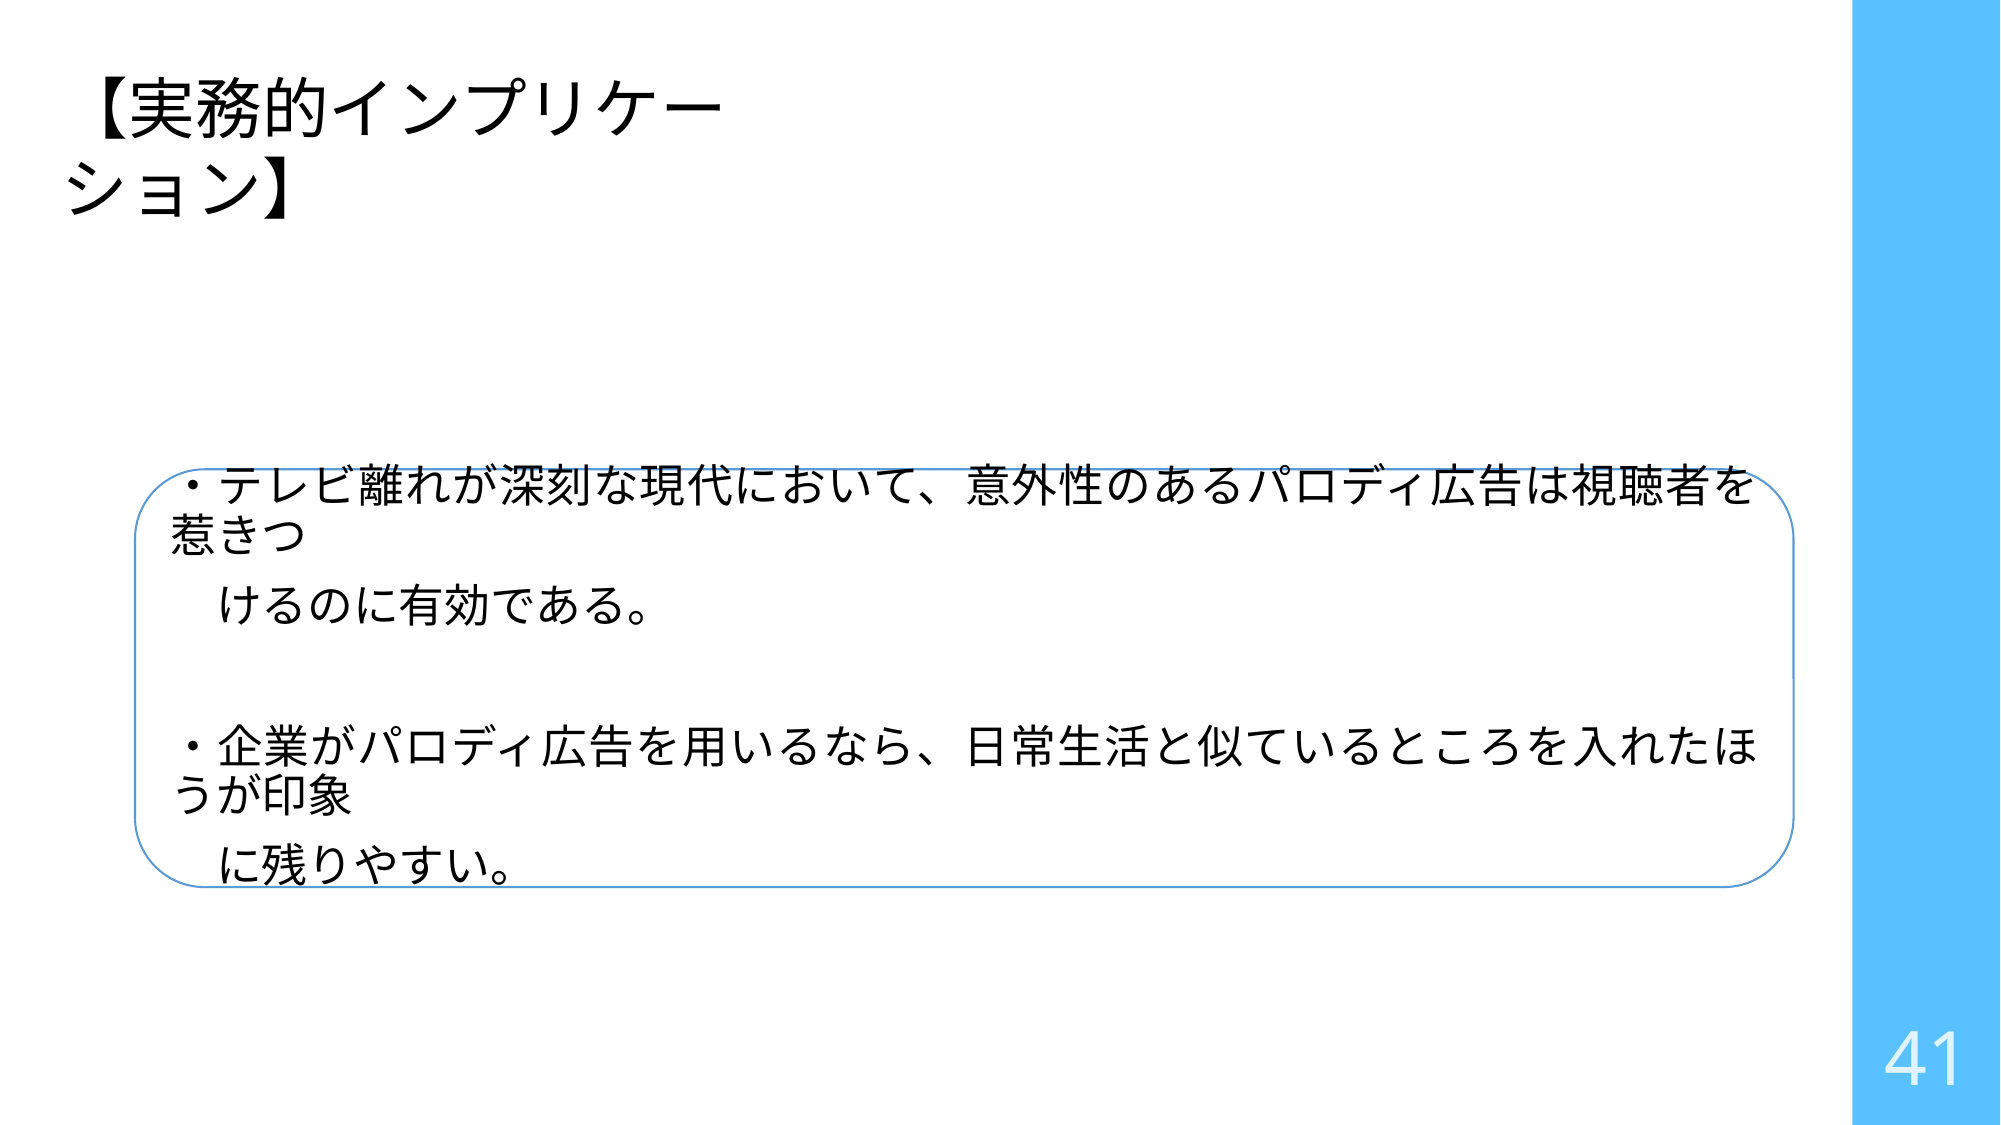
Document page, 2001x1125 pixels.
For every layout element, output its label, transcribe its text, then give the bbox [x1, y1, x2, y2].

text_box ・テレビ離れが深刻な現代において、意外性のあるパロディ広告は視聴者を惹きつ けるのに有効である。 ・企業がパロディ広告を用いるなら、日常生活と似ているところを入れたほうが印象 に残りやすい。 [135, 469, 1794, 888]
slide_number 41 [1852, 1012, 2000, 1110]
text_box 【実務的インプリケーション】 [47, 59, 787, 235]
